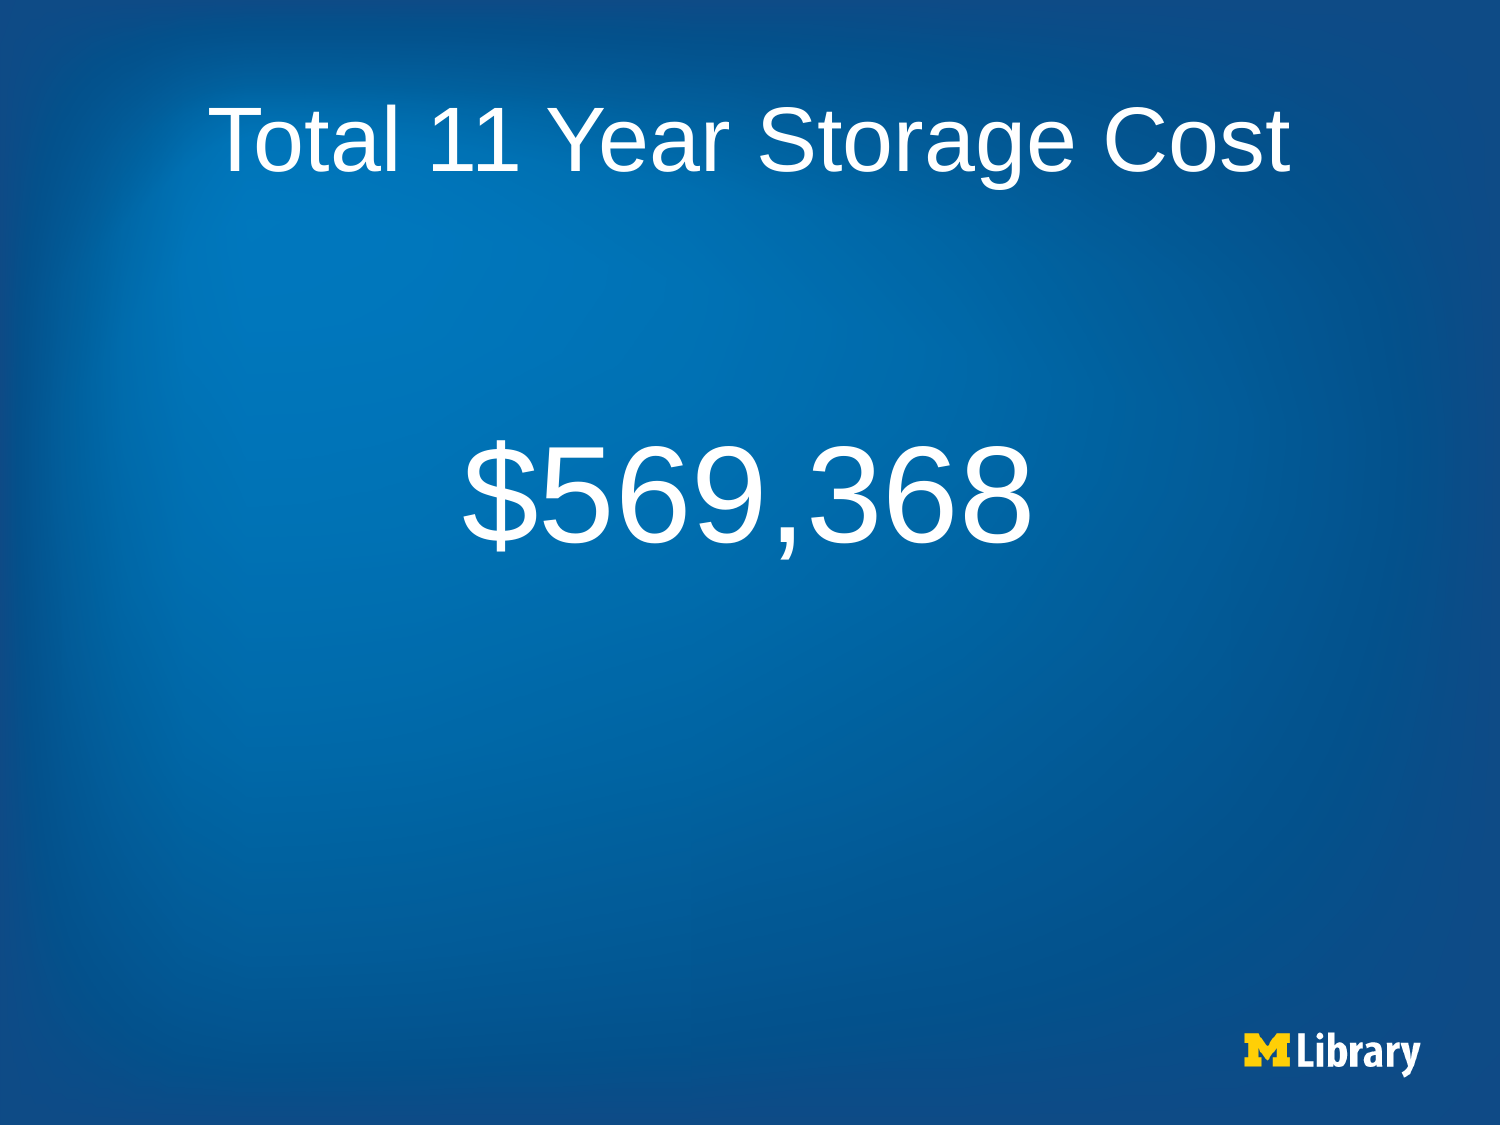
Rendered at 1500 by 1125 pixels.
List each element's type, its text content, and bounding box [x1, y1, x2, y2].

title Total 11 Year Storage Cost [112, 40, 1388, 229]
picture [0, 0, 1500, 1125]
list $569,368 [410, 397, 1089, 596]
